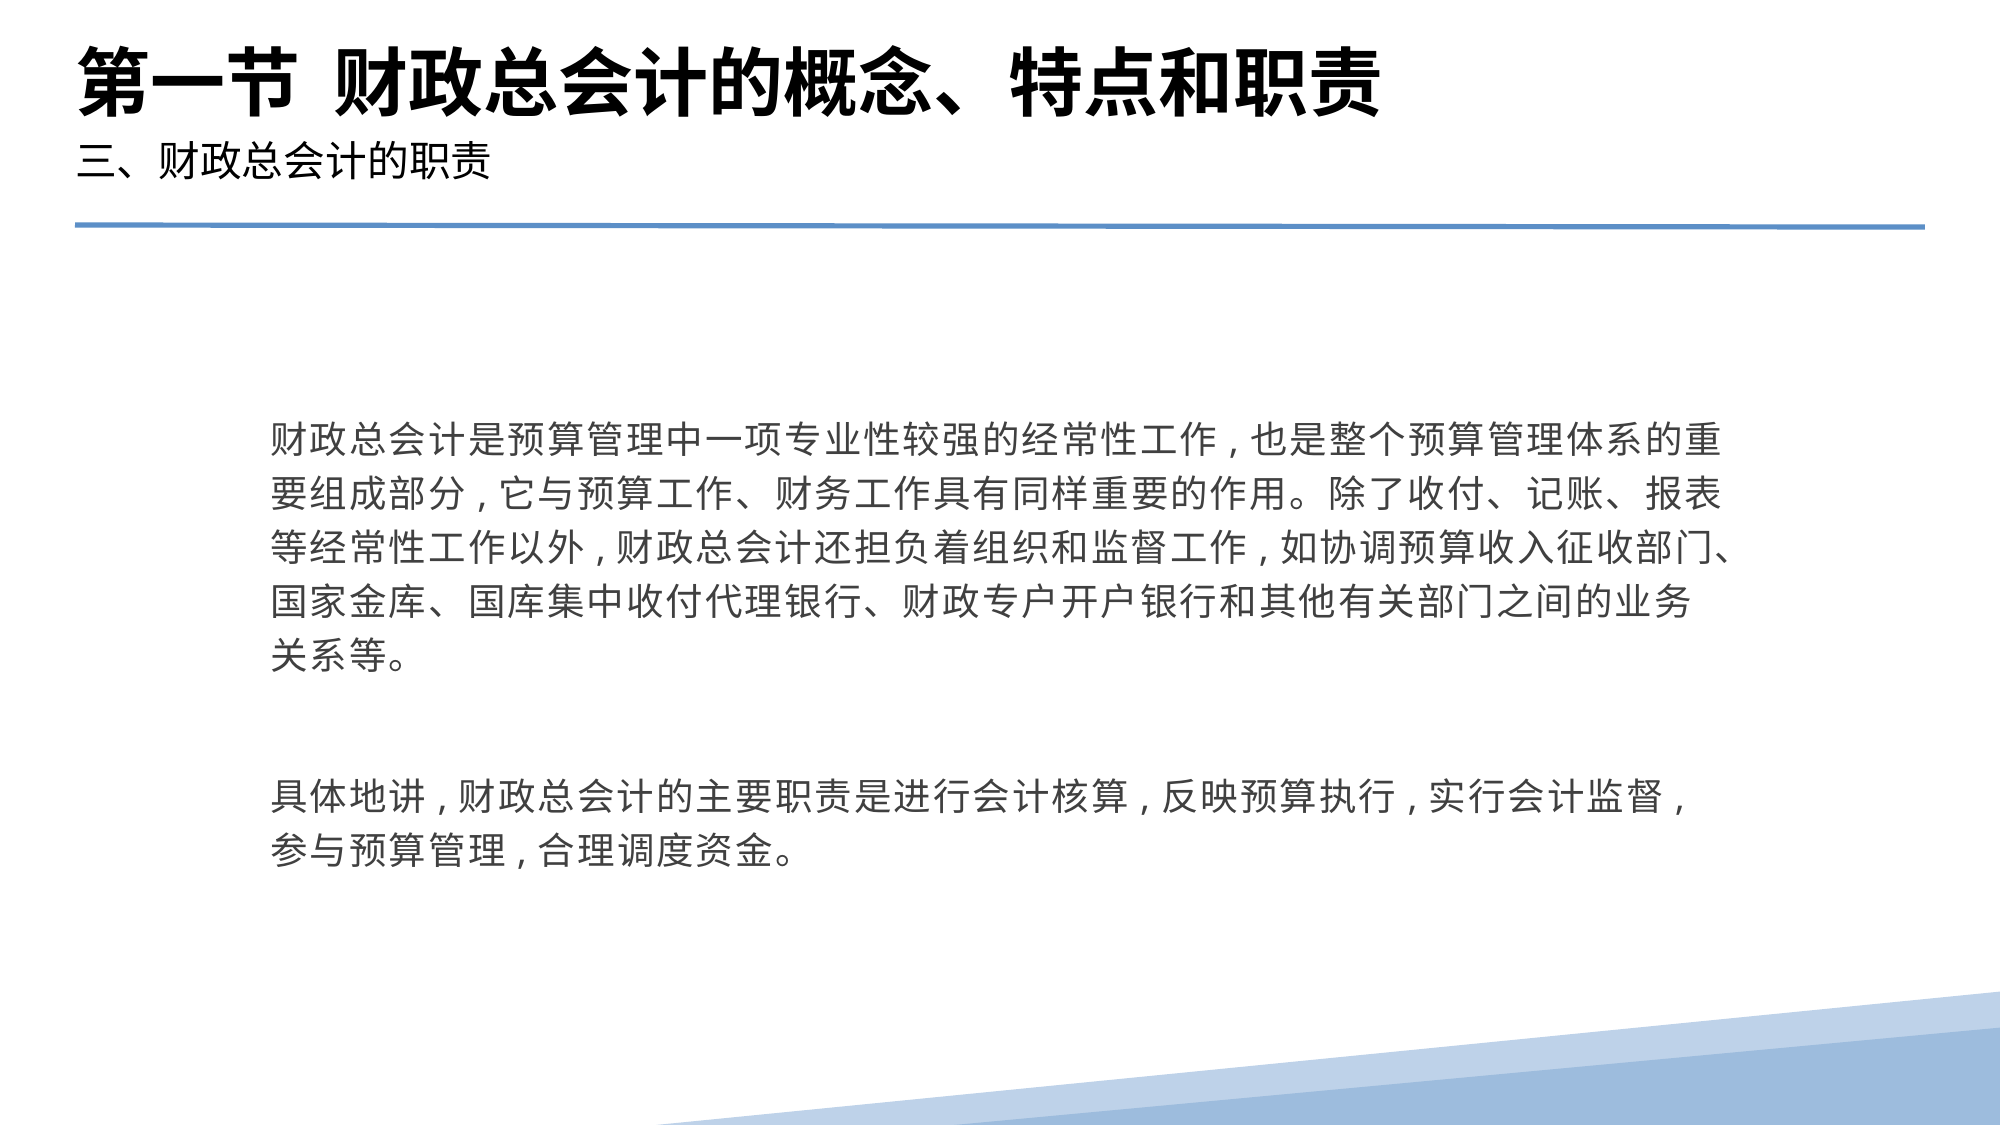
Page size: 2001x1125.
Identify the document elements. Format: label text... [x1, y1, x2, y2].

text_box 第一节 财政总会计的概念、特点和职责 [75, 24, 1925, 124]
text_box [656, 991, 2000, 1125]
text_box 三、财政总会计的职责 [75, 124, 1925, 200]
text_box 财政总会计是预算管理中一项专业性较强的经常性工作,也是整个预算管理体系的重要组成部分,它与预算工作、财务工作具有同样重要的作用。除了收付、记账、报表等经常性工作以外,财政总会计还担负着组织和监督工作,如协调预算收入征收部门、国家金库、国库集中收付代理银行、财政专户开户银行和其他有关部门之间的业务关系等。 具体地讲,财政总会计的主要职责是进行会计核算,反映预算执行,实行会计监督,参与预算管理,合理调度资金。 [260, 338, 1740, 1011]
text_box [74, 224, 1925, 228]
